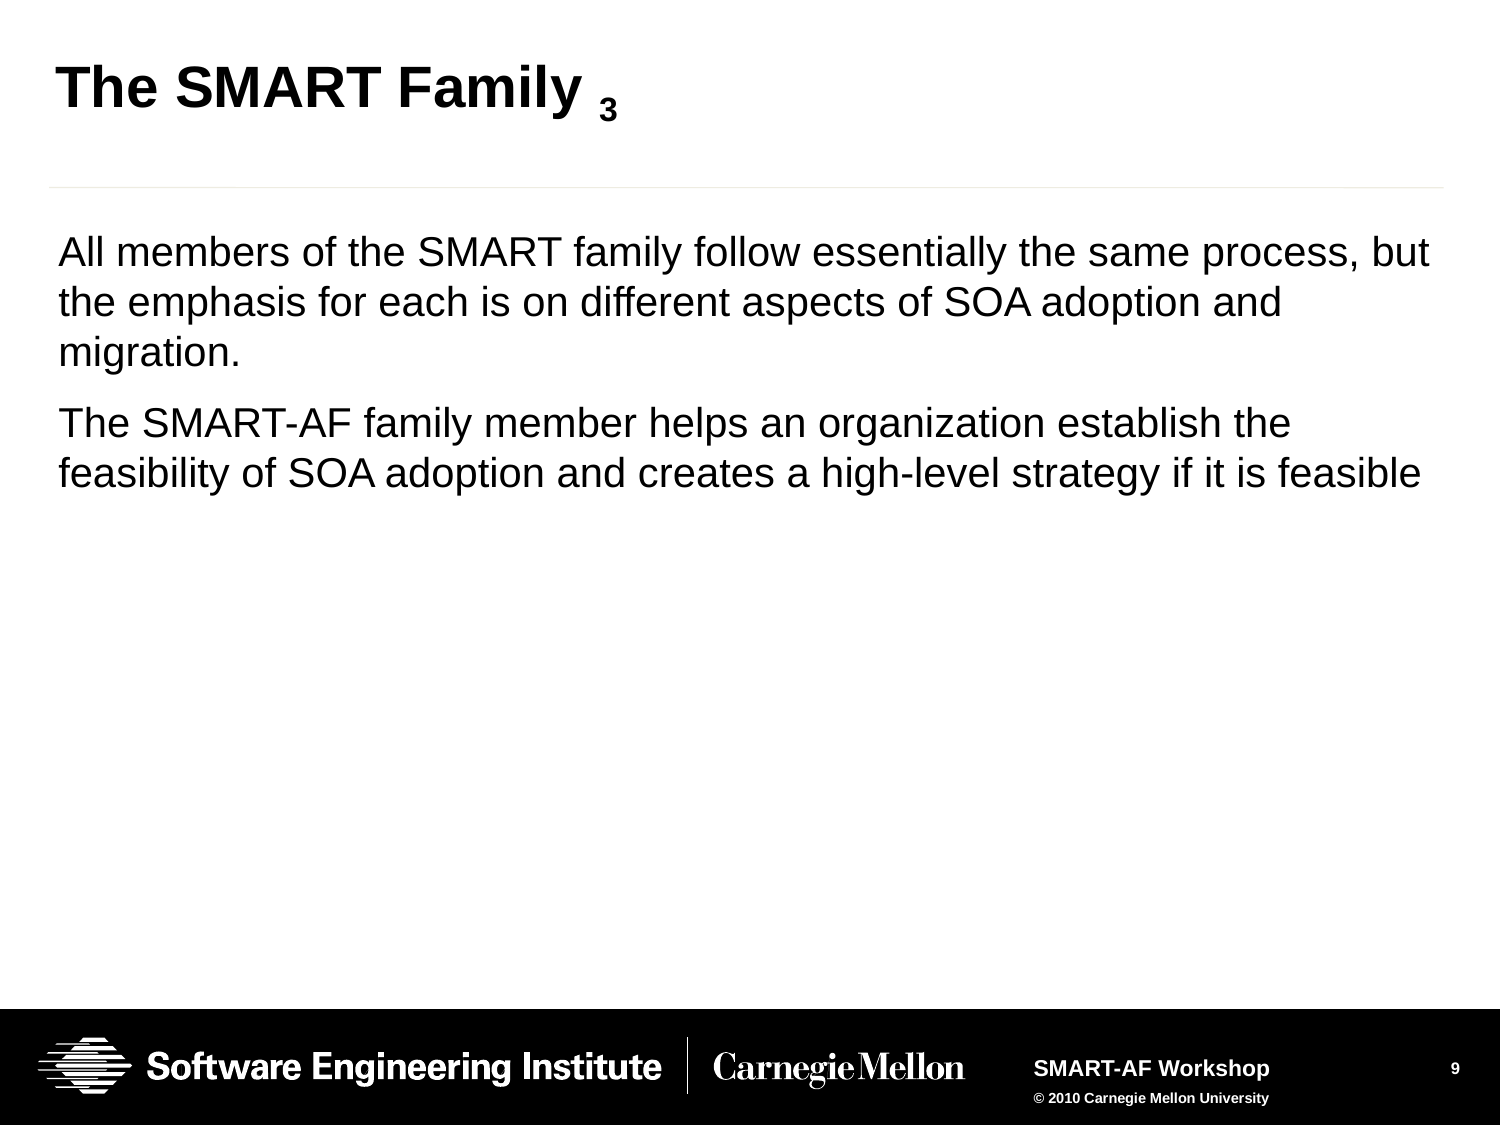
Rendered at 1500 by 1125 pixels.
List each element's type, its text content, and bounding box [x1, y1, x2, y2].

title The SMART Family 3 [55, 49, 1451, 114]
list All members of the SMART family follow essentially the same process, but the emphasis for each is on different aspects of SOA adoption and migration. The SMART-AF family member helps an organization establish the feasibility of SOA adoption and creates a high-level strategy if it is feasible [58, 224, 1438, 953]
